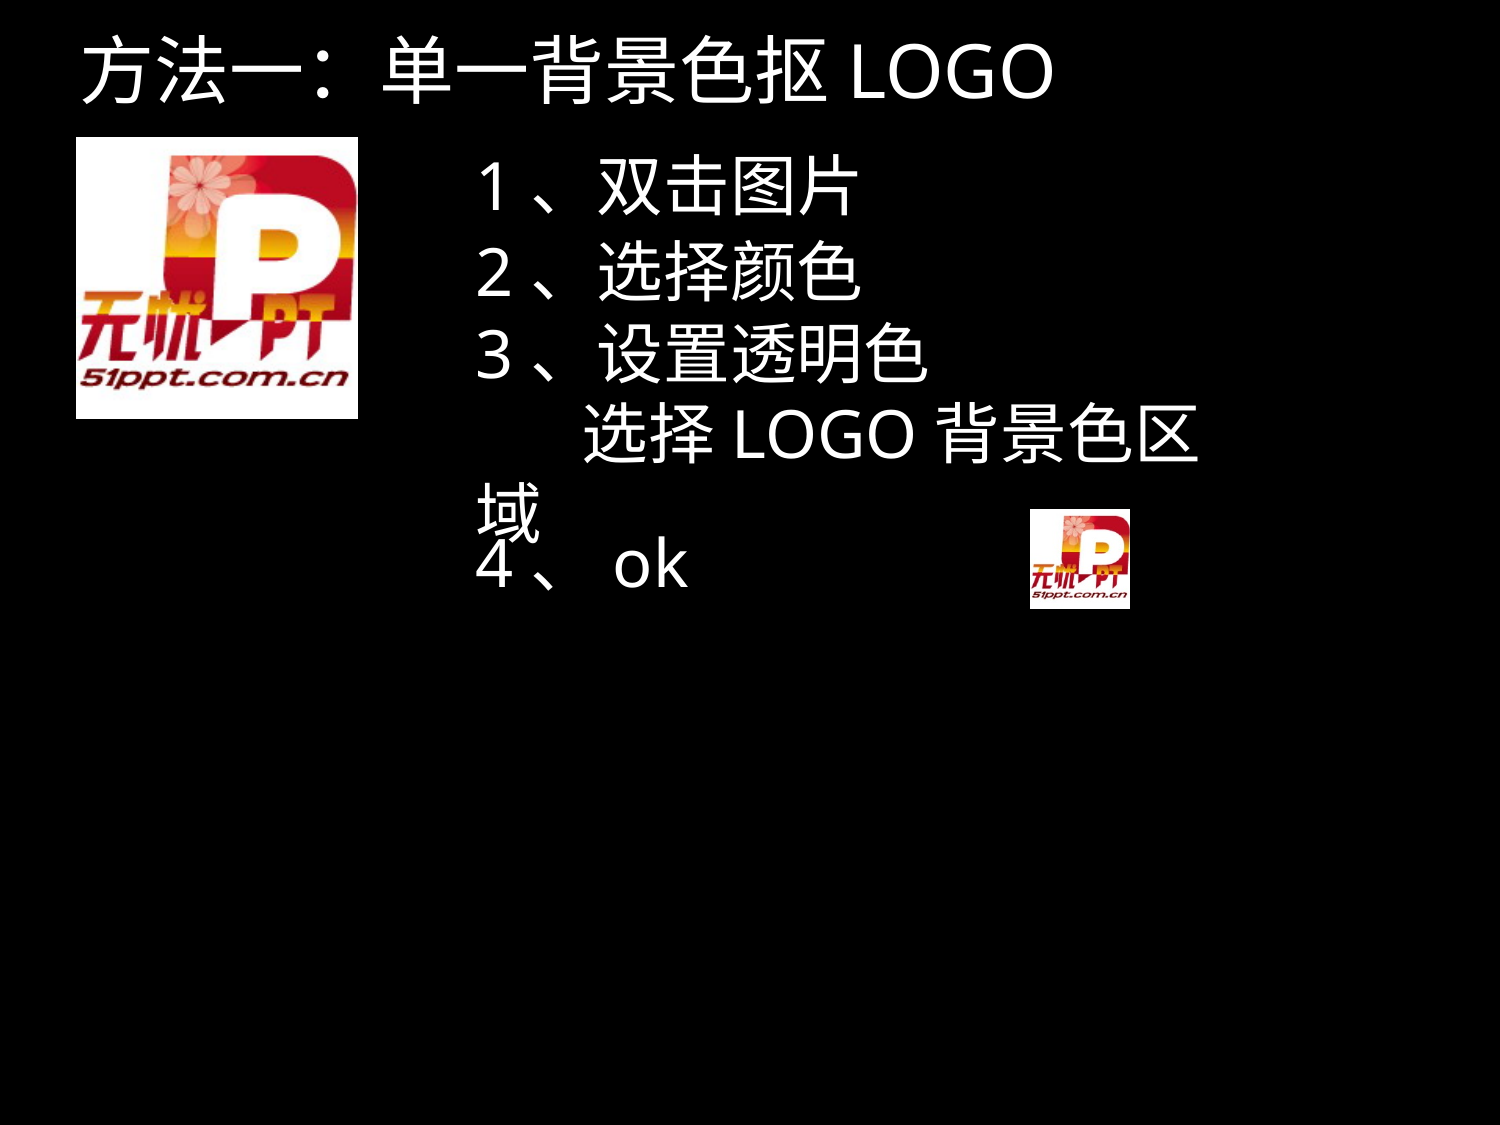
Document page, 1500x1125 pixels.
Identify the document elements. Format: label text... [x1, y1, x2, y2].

text_box 3、设置透明色 选择LOGO背景色区域 [461, 304, 1258, 560]
text_box 1、双击图片 [461, 136, 928, 222]
text_box 4、ok [461, 513, 792, 608]
picture [76, 137, 359, 420]
text_box 方法一：单一背景色抠LOGO [64, 16, 1105, 122]
text_box 2、选择颜色 [461, 222, 963, 304]
picture [1030, 509, 1131, 610]
